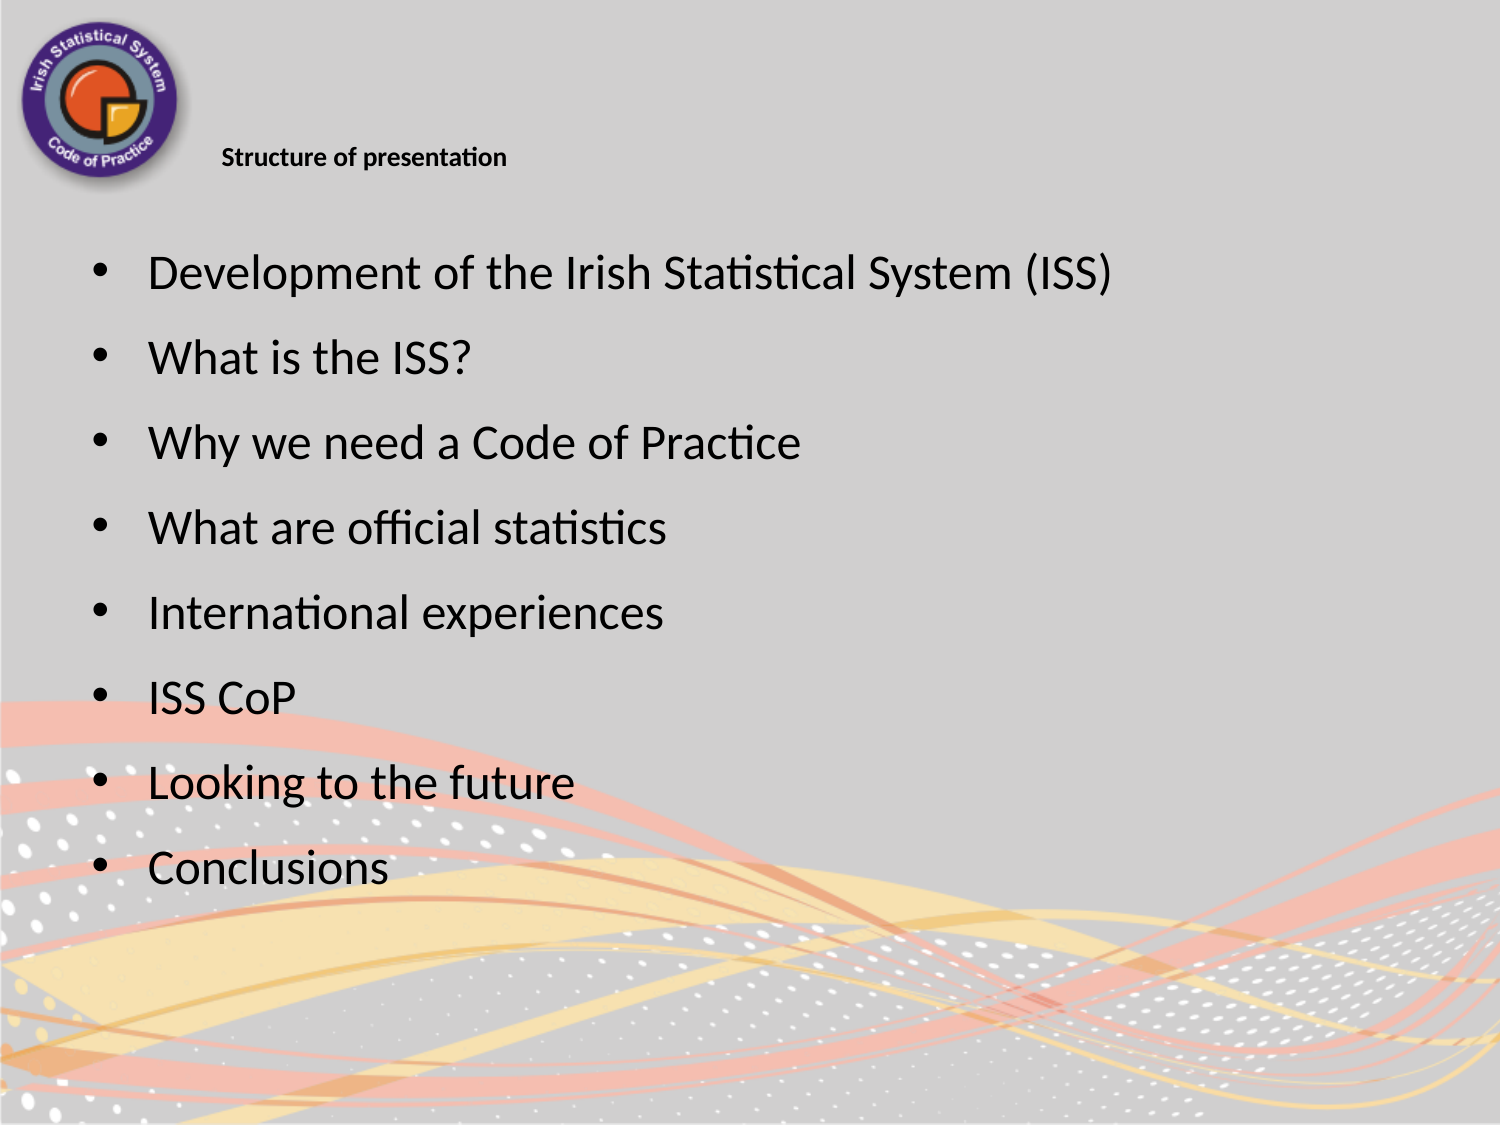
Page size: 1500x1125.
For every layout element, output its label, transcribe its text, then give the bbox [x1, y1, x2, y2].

title Structure of presentation [206, 137, 1427, 209]
list Development of the Irish Statistical System (ISS) What is the ISS? Why we need a Code of Practice What are official statistics International experiences ISS CoP Looking to the future Conclusions [76, 231, 1427, 1053]
picture [0, 0, 1500, 1125]
